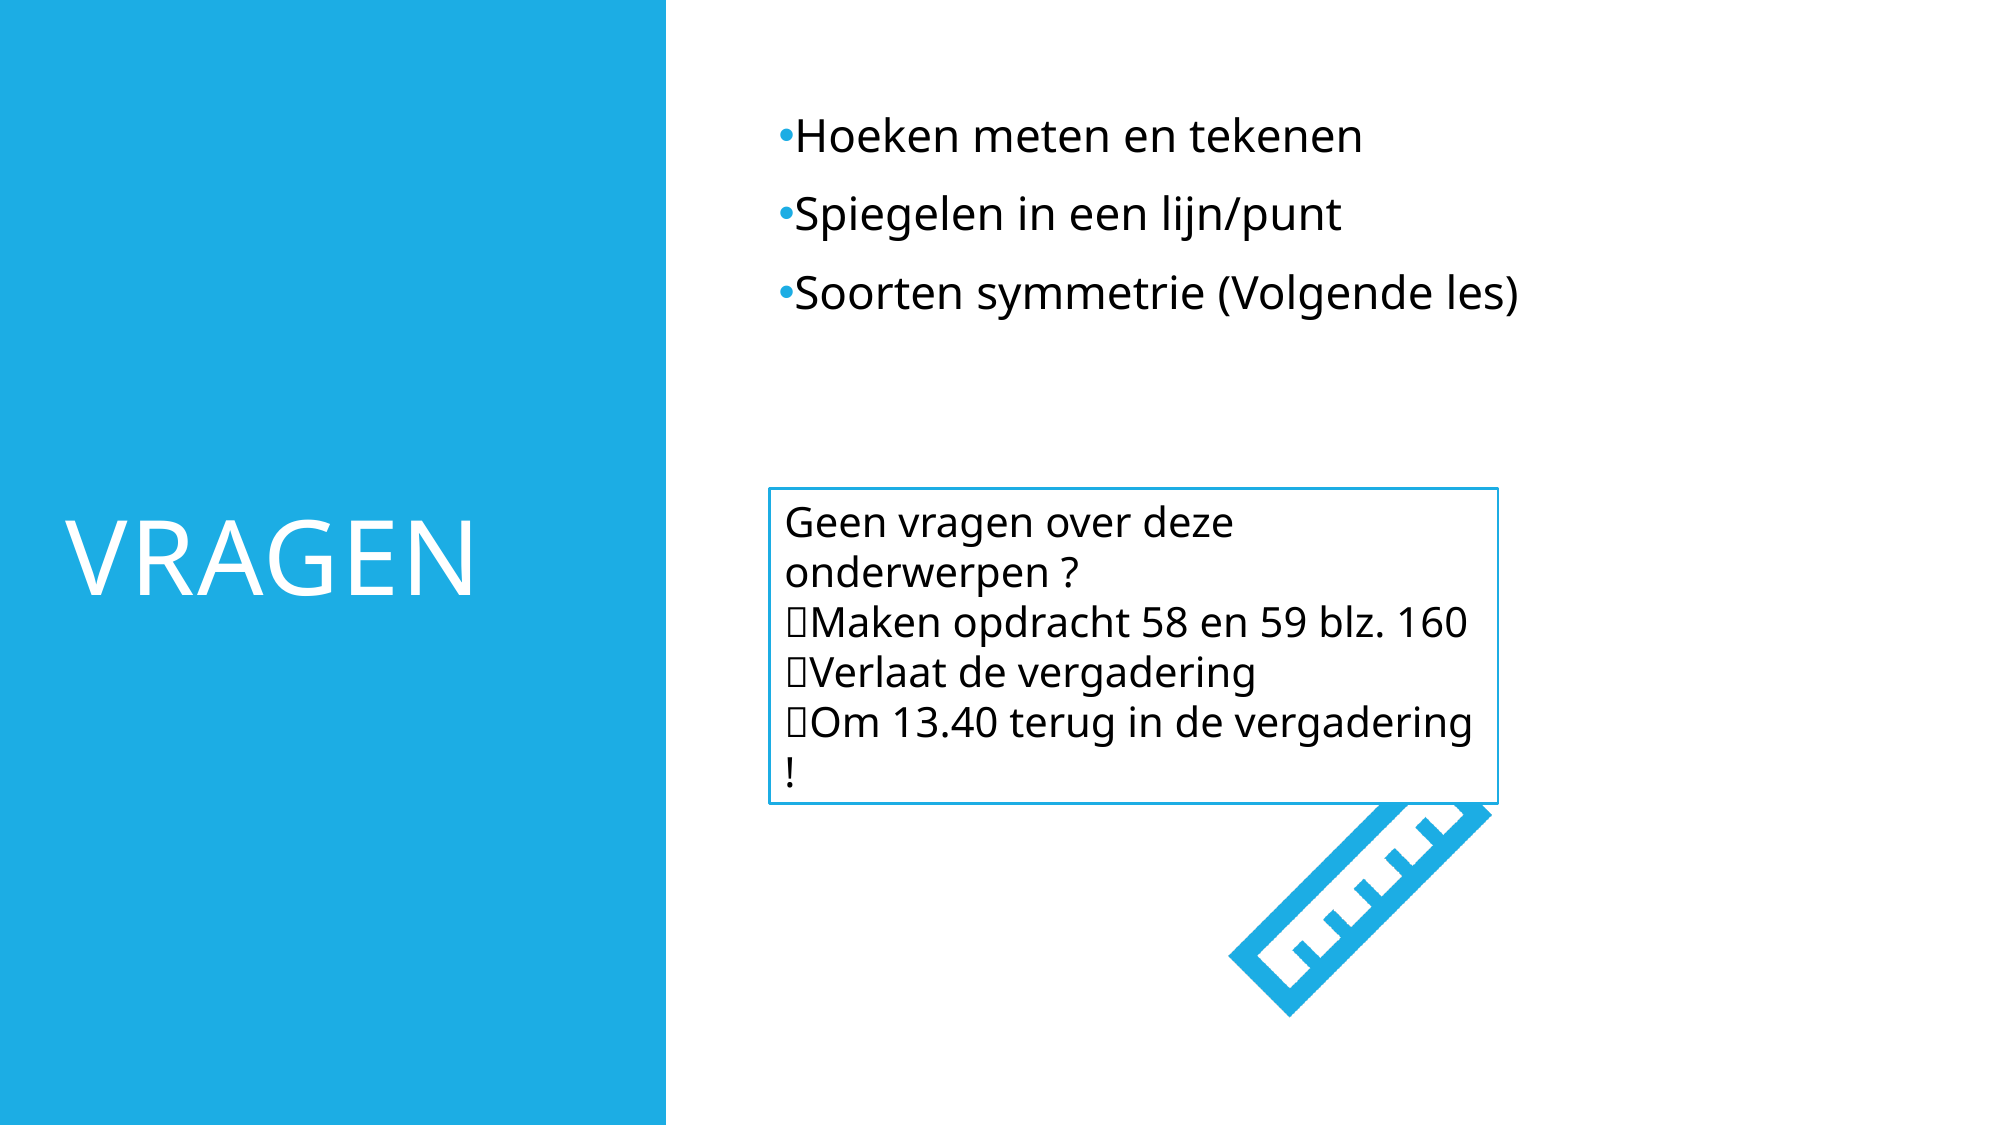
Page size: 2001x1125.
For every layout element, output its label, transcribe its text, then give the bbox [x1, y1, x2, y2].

title Vragen [50, 104, 614, 1026]
text_box [0, 0, 667, 1125]
list Hoeken meten en tekenen Spiegelen in een lijn/punt Soorten symmetrie (Volgende les) [770, 104, 1948, 720]
picture [1221, 746, 1499, 1024]
text_box Geen vragen over deze onderwerpen ? Maken opdracht 58 en 59 blz. 160 Verlaat de vergadering Om 13.40 terug in de vergadering ! [768, 487, 1499, 805]
